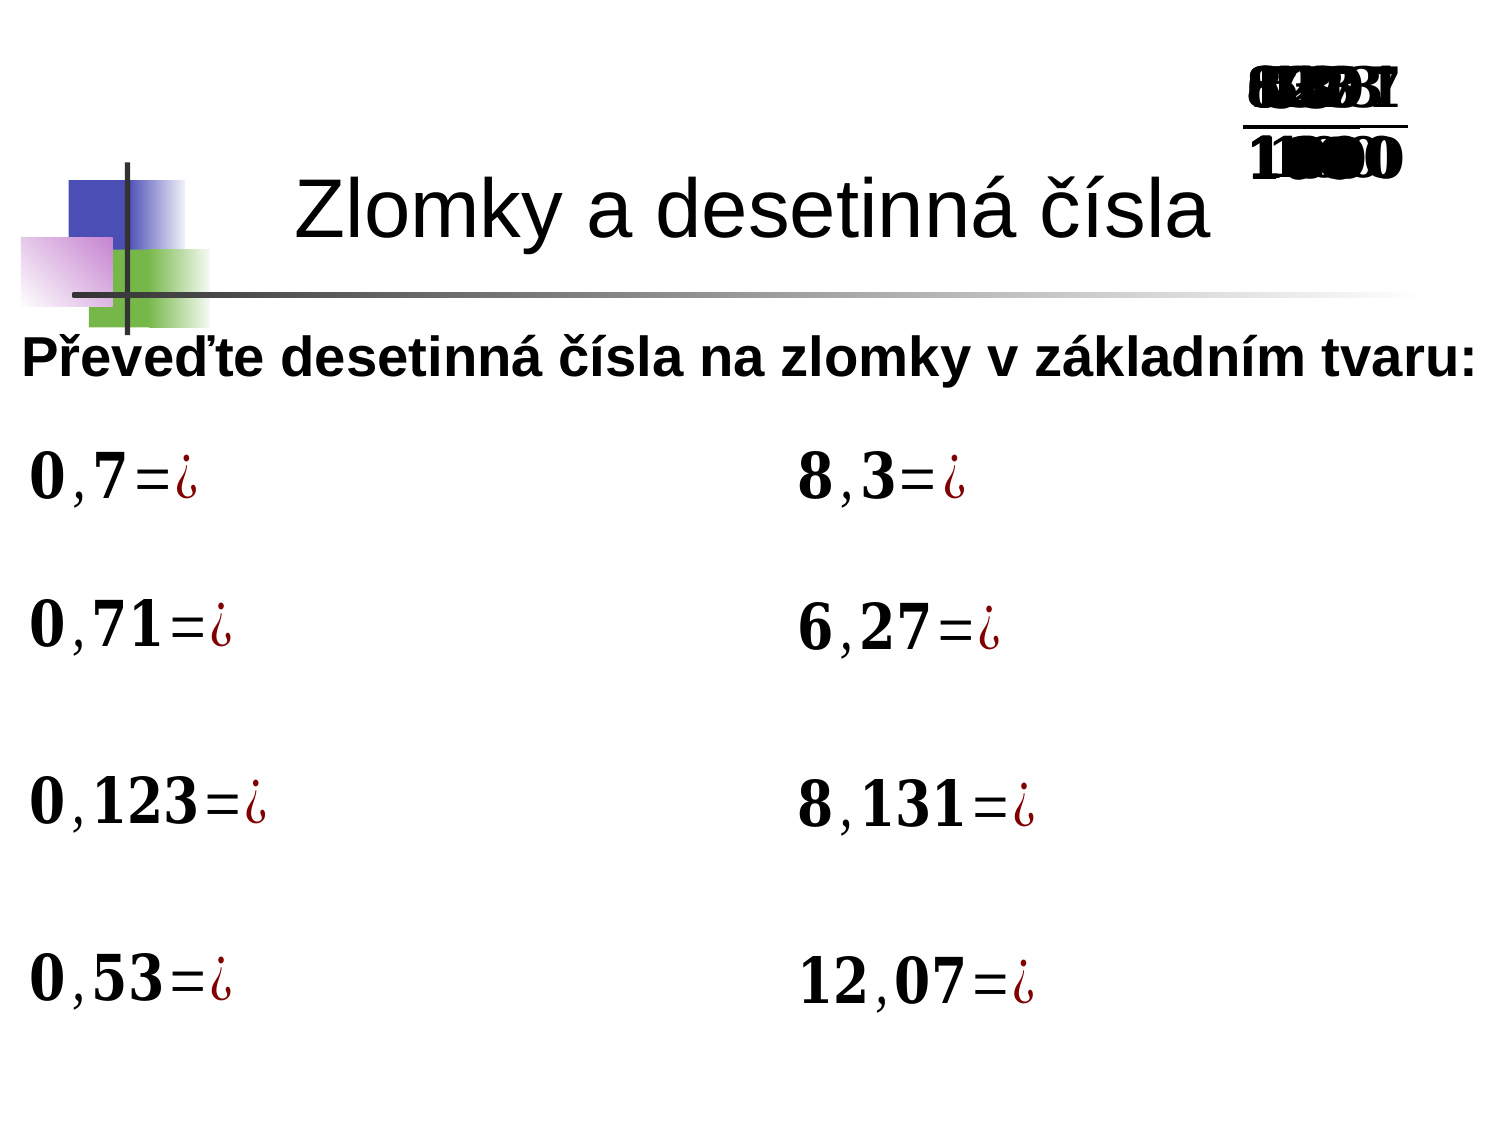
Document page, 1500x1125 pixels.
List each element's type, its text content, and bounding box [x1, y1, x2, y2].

text_box Převeďte desetinná čísla na zlomky v základním tvaru: [0, 312, 1500, 396]
text_box Zlomky a desetinná čísla [266, 146, 1241, 262]
